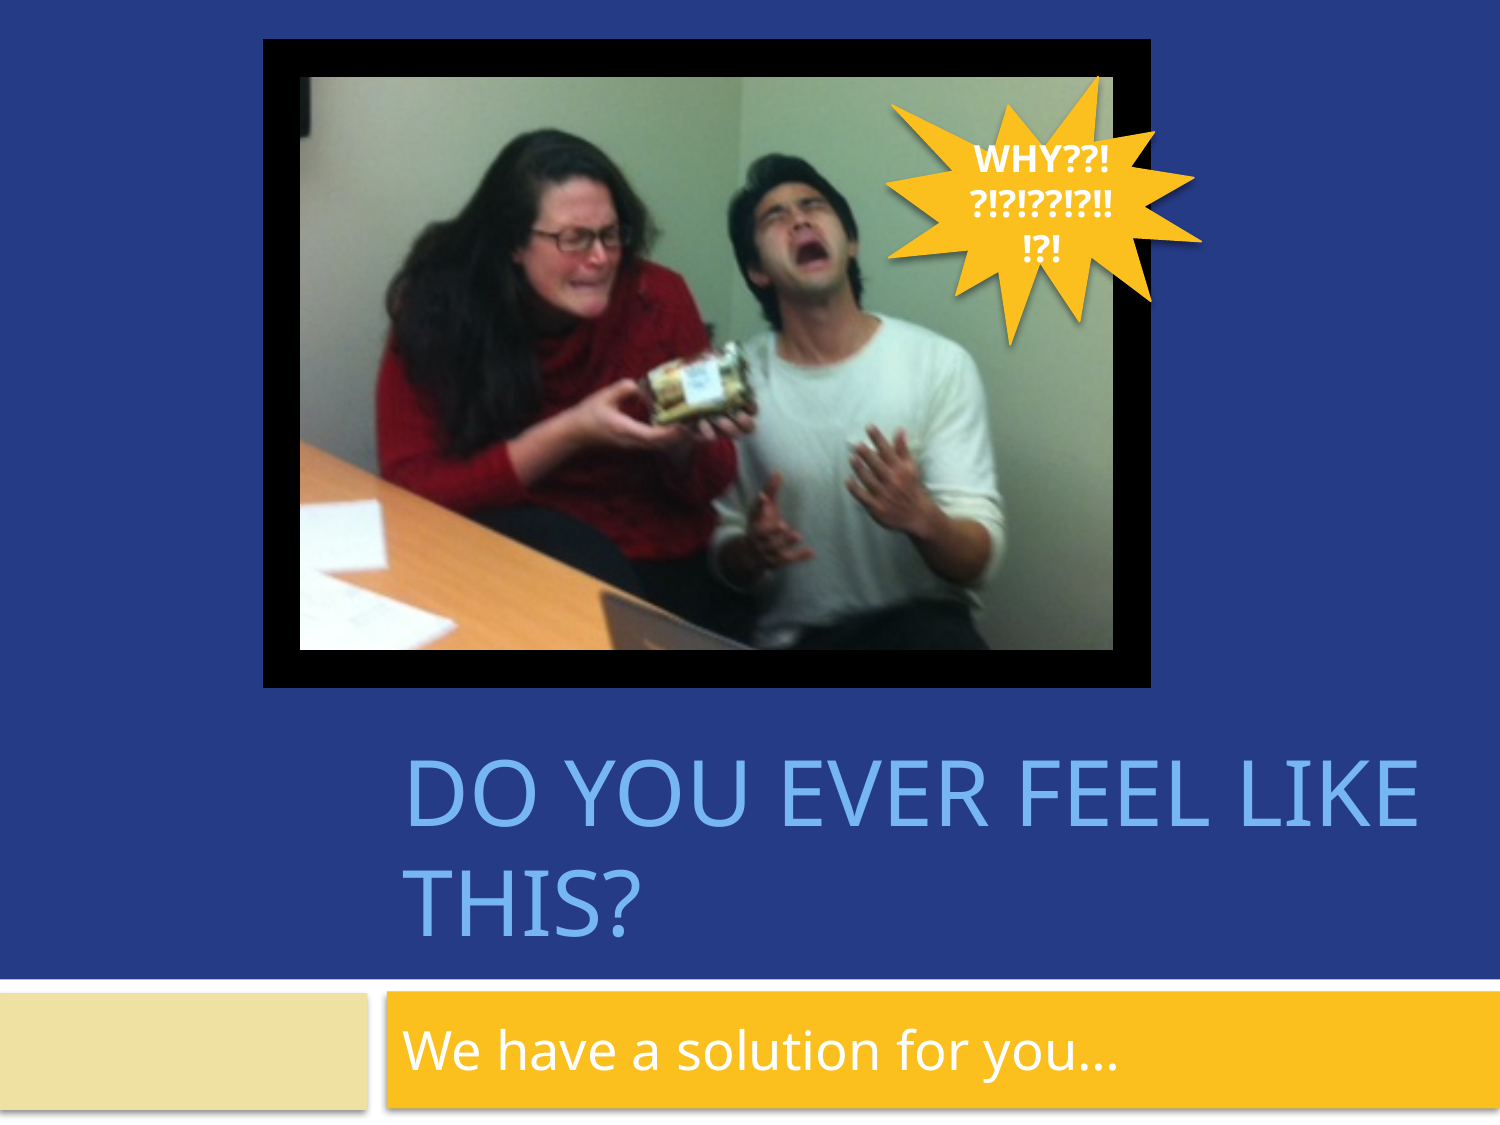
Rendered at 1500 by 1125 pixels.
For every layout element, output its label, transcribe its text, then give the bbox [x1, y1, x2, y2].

title Do you ever feel like this? [387, 662, 1450, 963]
subtitle We have a solution for you… [387, 992, 1488, 1105]
picture [299, 76, 1114, 651]
text_box WHY??!?!?!??!?!!!?! [1118, 131, 1203, 302]
